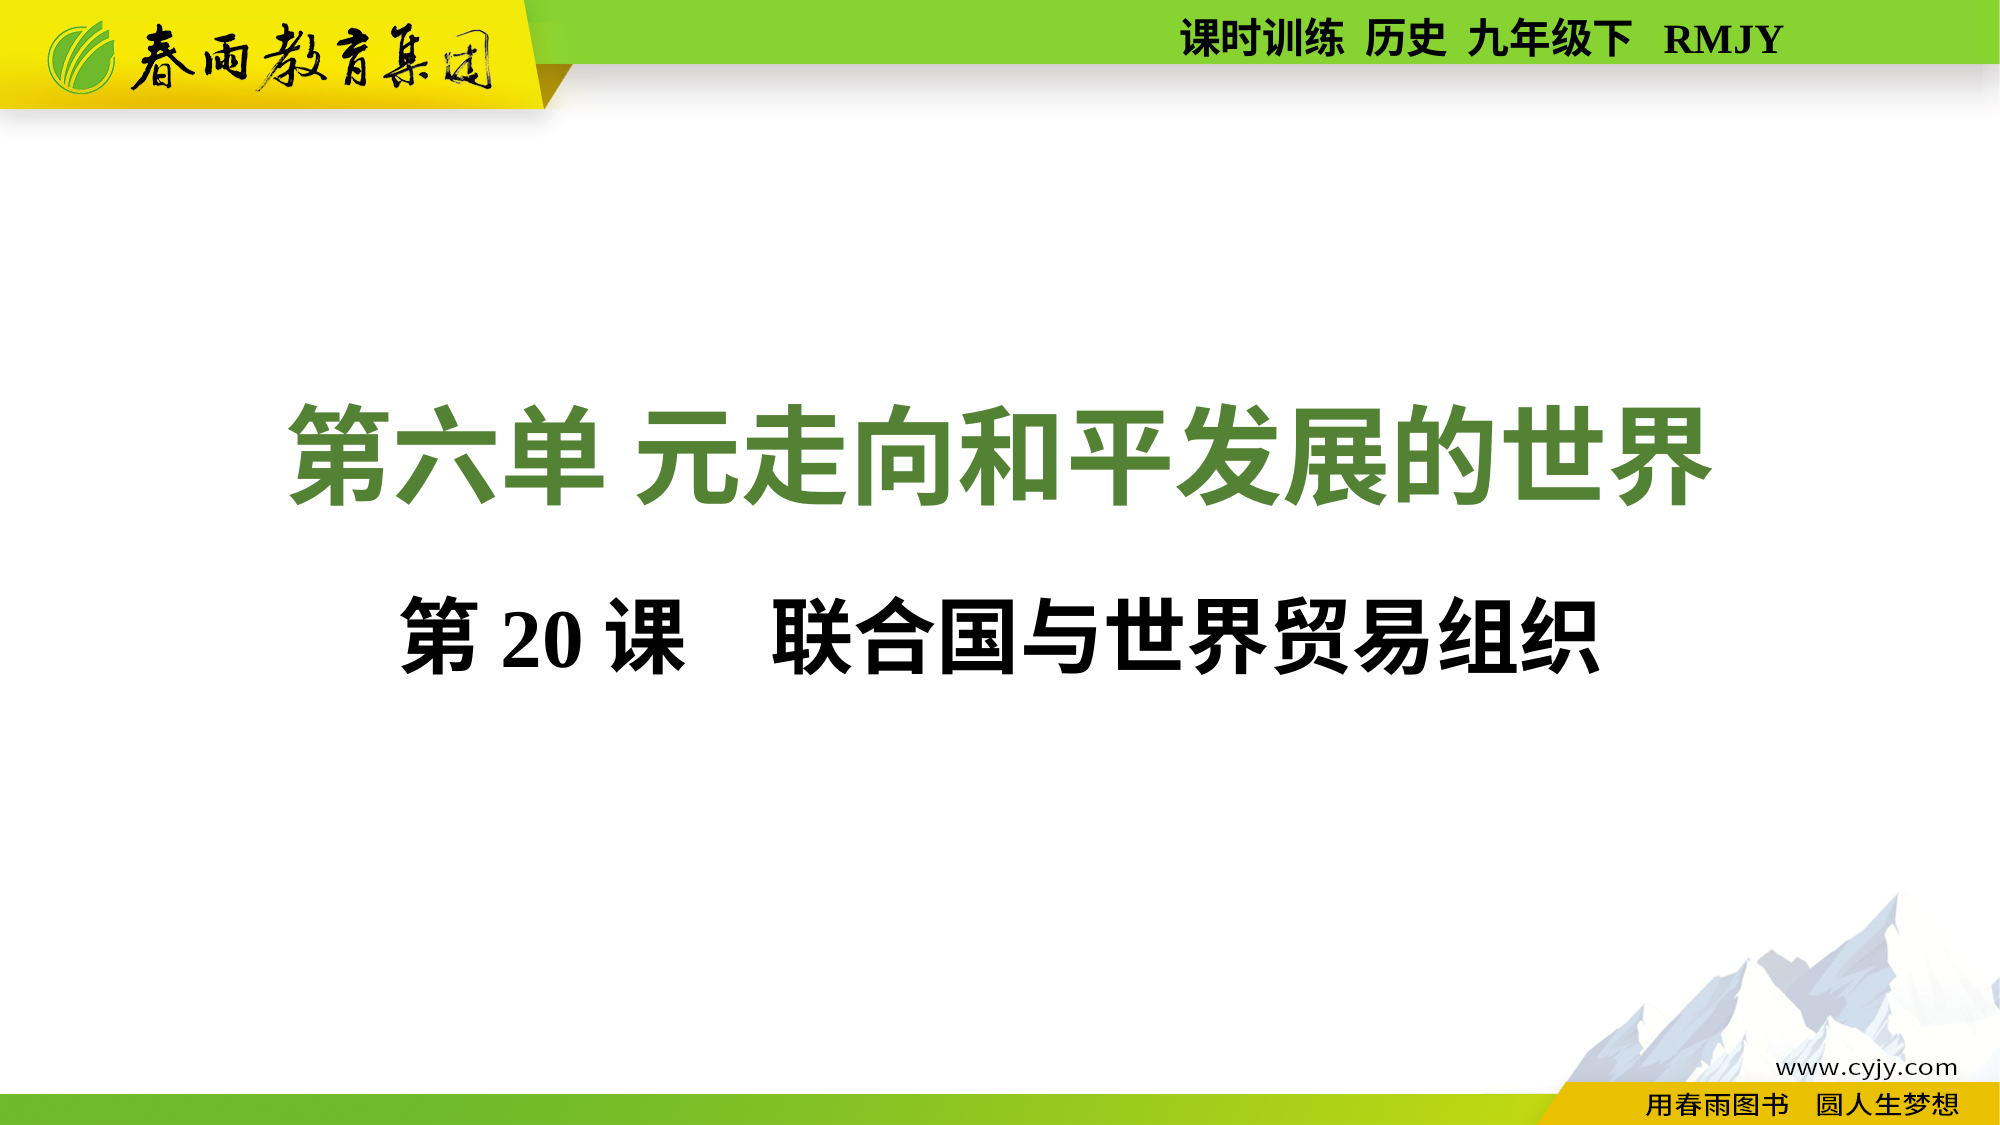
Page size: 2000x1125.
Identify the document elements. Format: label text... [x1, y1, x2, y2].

text_box 第六单 元走向和平发展的世界 [0, 316, 2000, 526]
picture [0, 692, 2000, 1125]
picture [0, 0, 2000, 316]
text_box 第20课 联合国与世界贸易组织 [0, 527, 2000, 692]
